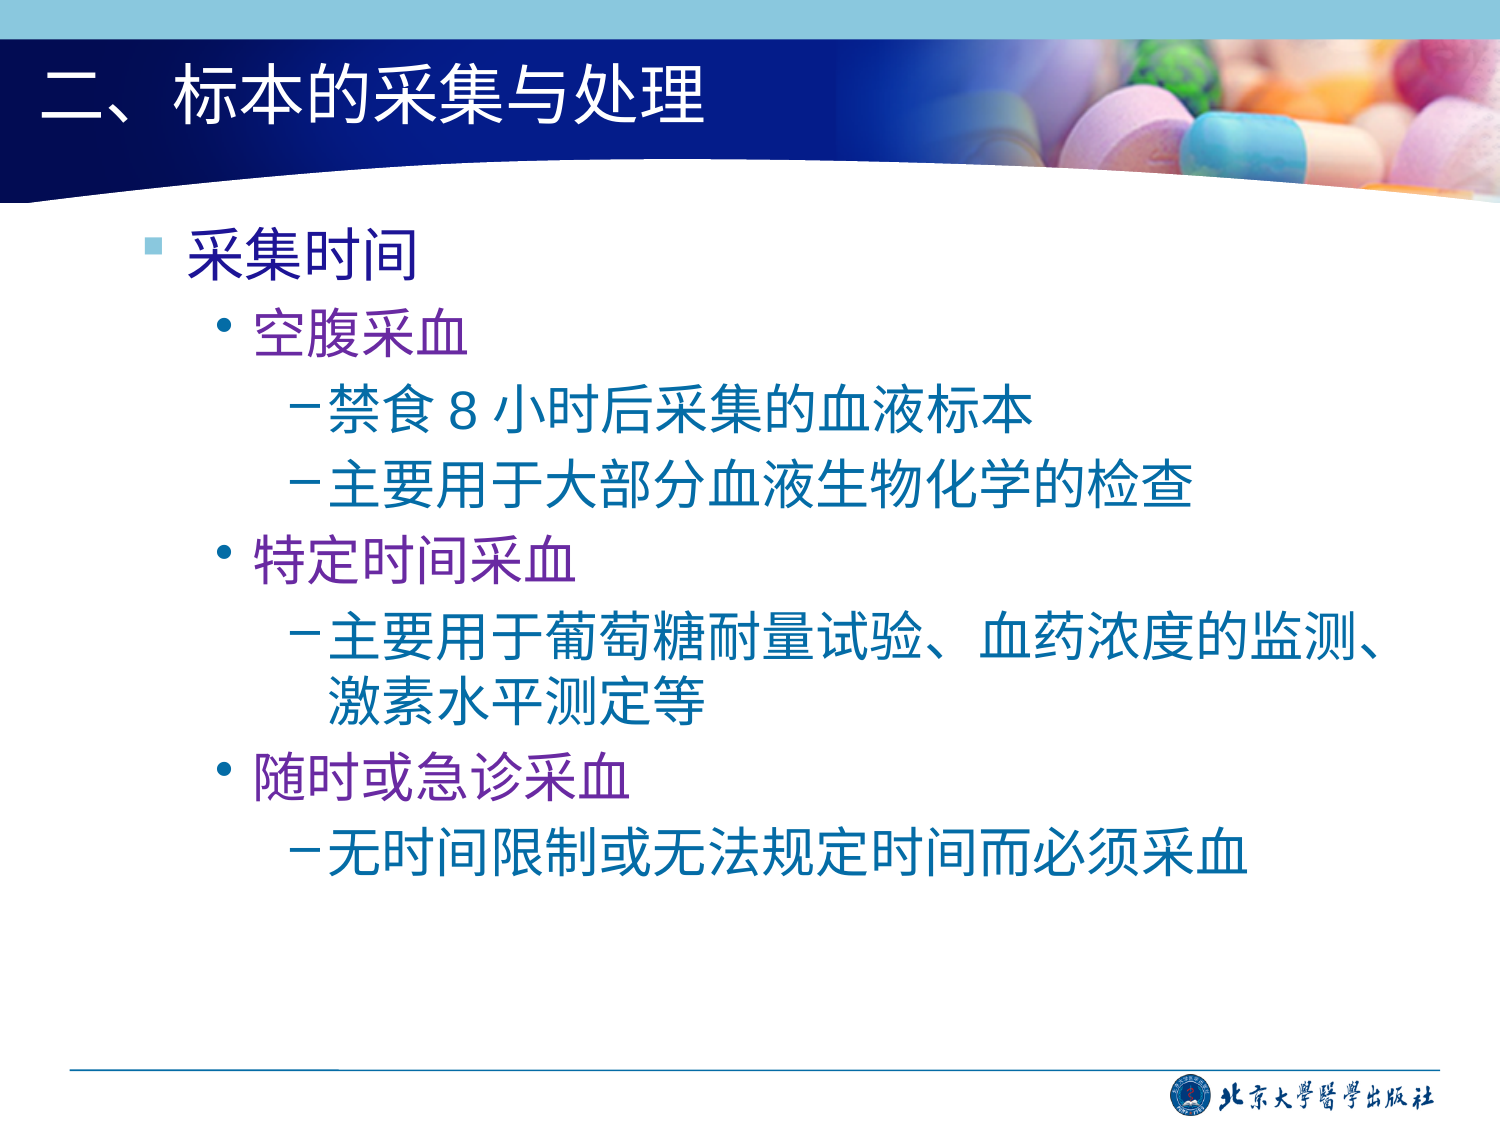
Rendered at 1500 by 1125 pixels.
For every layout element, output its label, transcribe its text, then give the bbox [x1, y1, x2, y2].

picture [1170, 1074, 1436, 1118]
picture [0, 40, 1500, 203]
list 采集时间 空腹采血 禁食8小时后采集的血液标本 主要用于大部分血液生物化学的检查 特定时间采血 主要用于葡萄糖耐量试验、血药浓度的监测、激素水平测定等 随时或急诊采血 无时间限制或无法规定时间而必须采血 [49, 210, 1463, 1026]
title 二、标本的采集与处理 [23, 46, 1349, 140]
